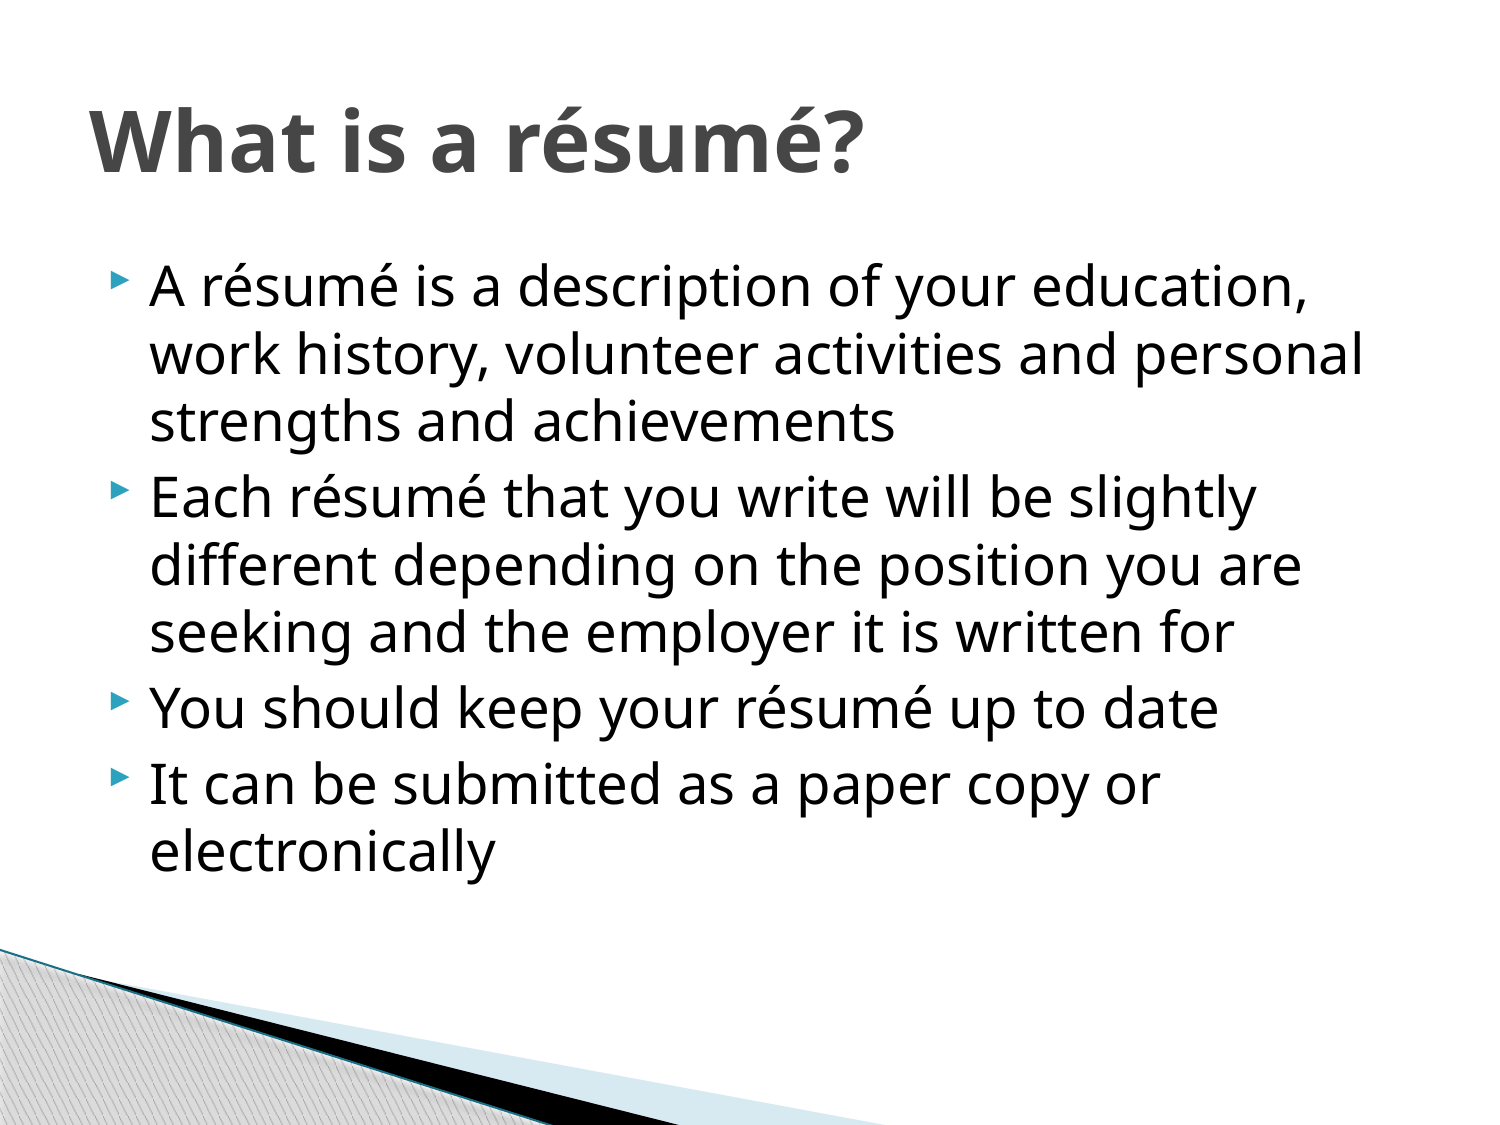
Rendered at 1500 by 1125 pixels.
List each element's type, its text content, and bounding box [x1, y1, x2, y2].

list A résumé is a description of your education, work history, volunteer activities and personal strengths and achievements Each résumé that you write will be slightly different depending on the position you are seeking and the employer it is written for You should keep your résumé up to date It can be submitted as a paper copy or electronically [75, 243, 1425, 986]
title What is a résumé? [75, 45, 1425, 233]
